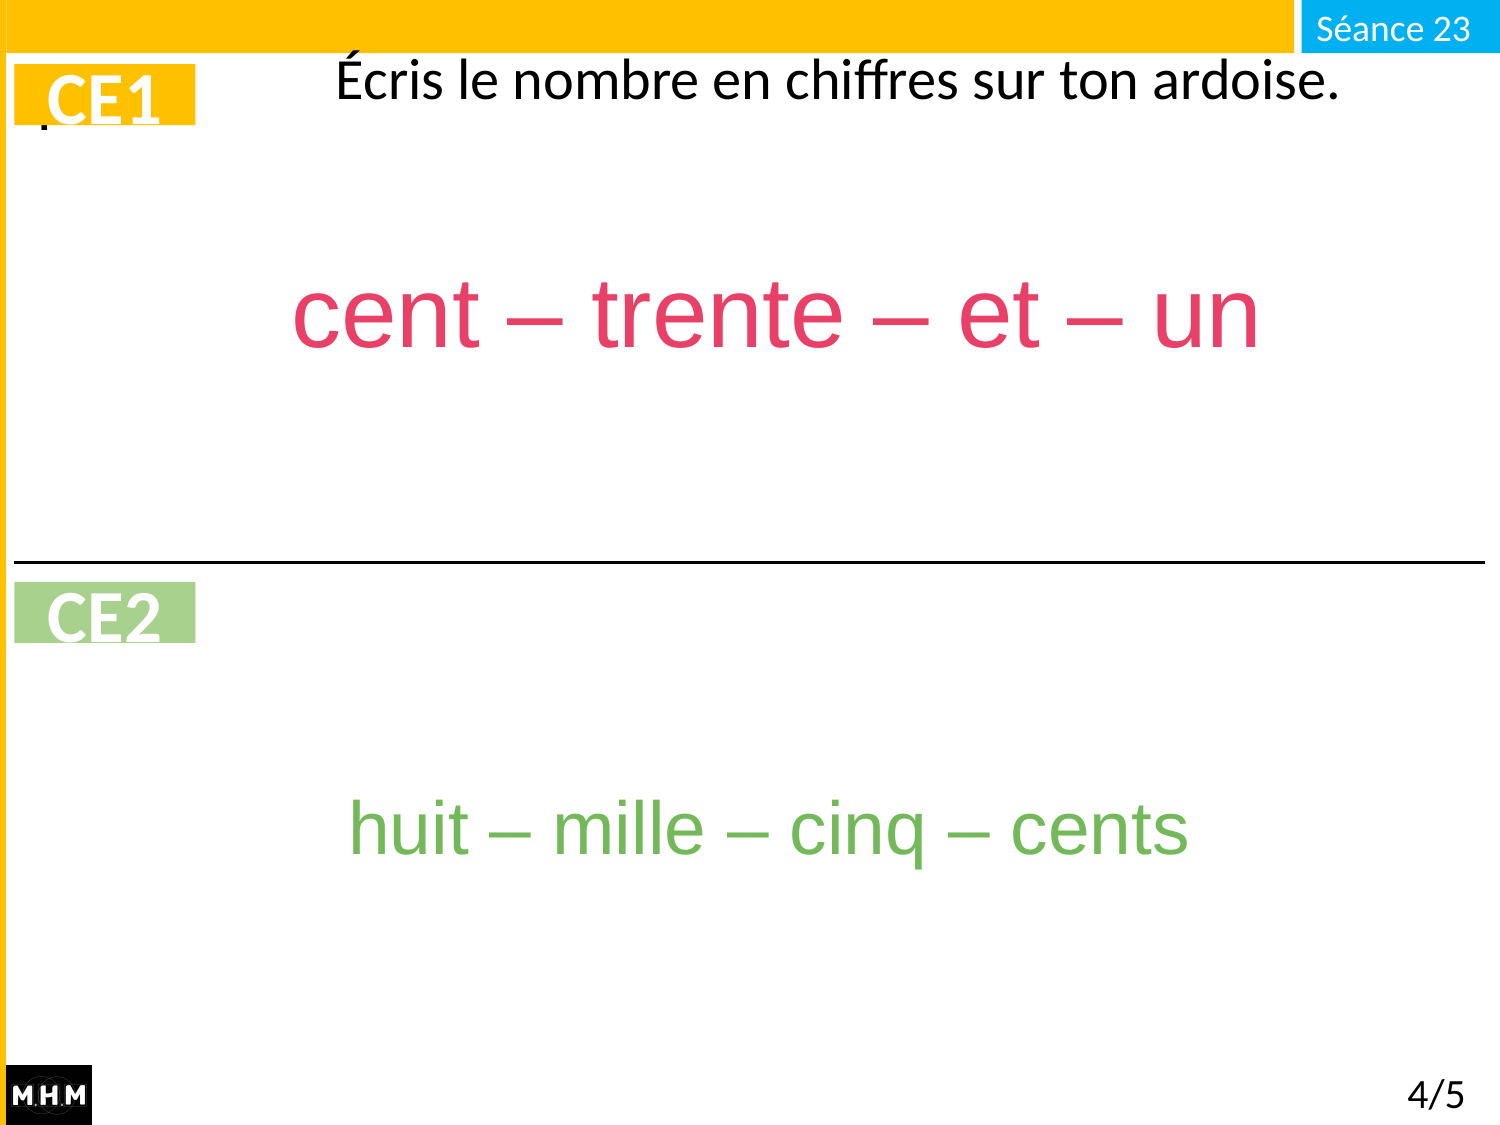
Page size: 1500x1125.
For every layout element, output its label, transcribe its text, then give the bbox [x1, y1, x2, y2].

text_box huit – mille – cinq – cents [333, 772, 1500, 877]
list 4/5 [1373, 1064, 1500, 1125]
picture [6, 1065, 92, 1125]
text_box CE1 [13, 63, 196, 126]
title Écris le nombre en chiffres sur ton ardoise. [320, 36, 1500, 126]
text_box cent – trente – et – un [276, 239, 1450, 375]
text_box CE2 [13, 581, 196, 644]
